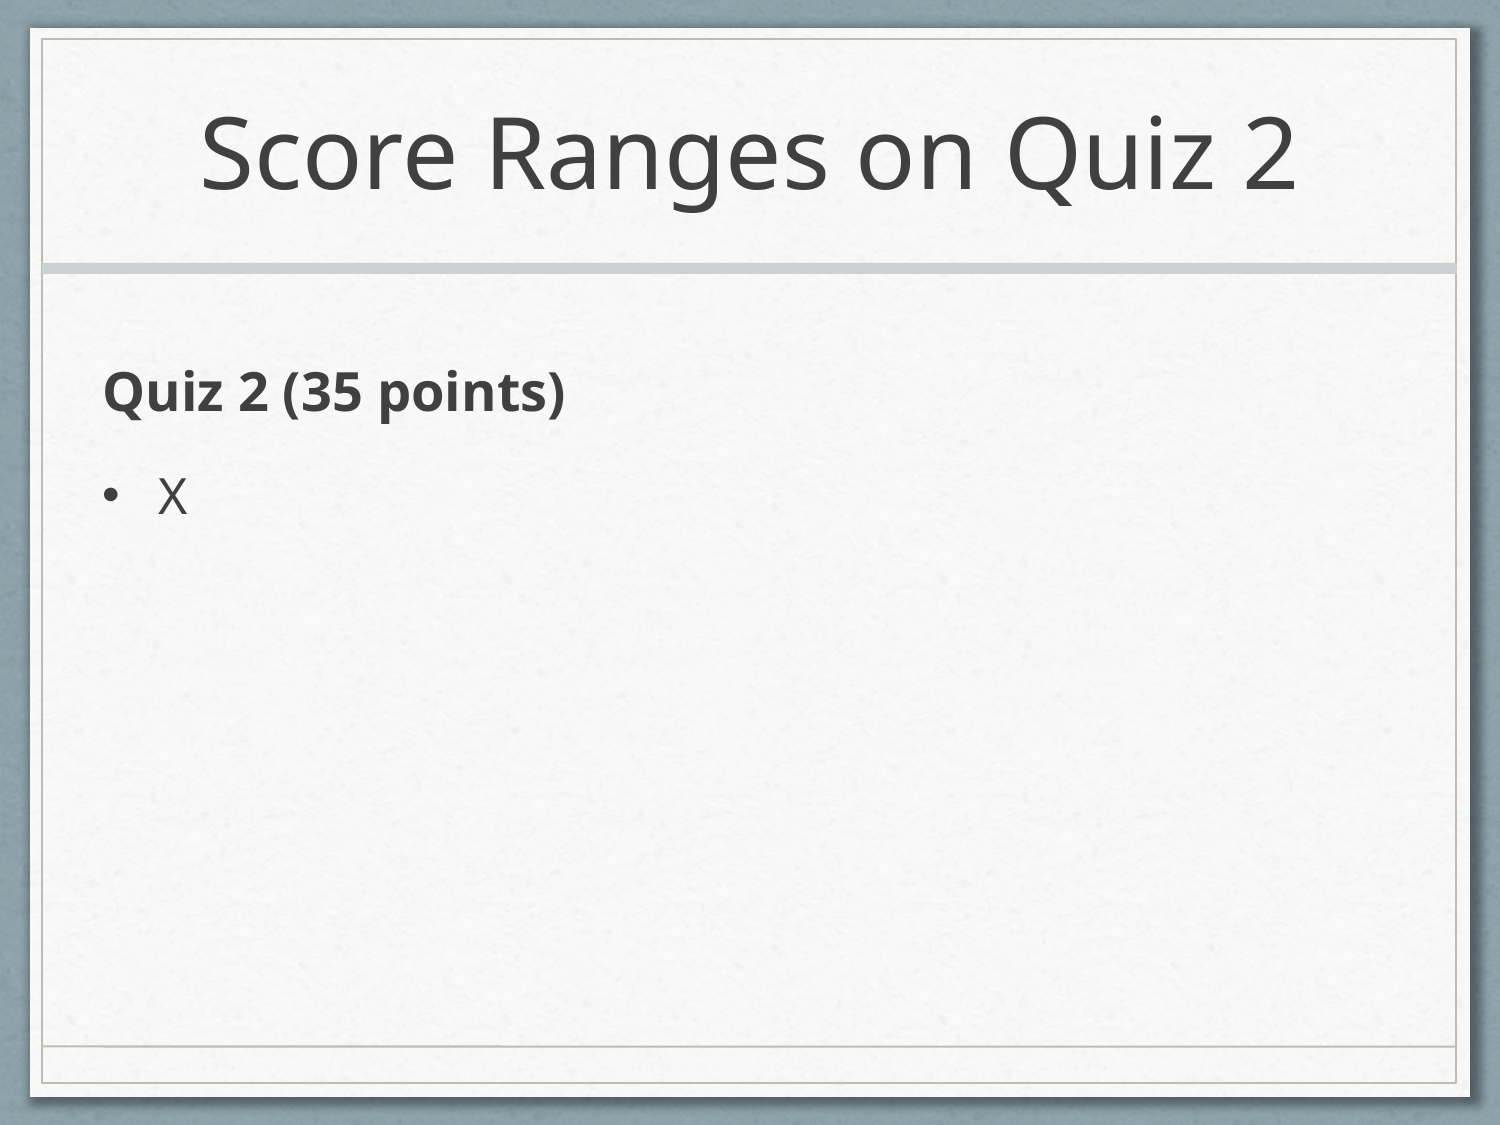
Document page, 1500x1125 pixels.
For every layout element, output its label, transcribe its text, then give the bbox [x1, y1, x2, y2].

list Quiz 2 (35 points) X [87, 350, 705, 995]
title Score Ranges on Quiz 2 [147, 40, 1353, 260]
picture [30, 28, 1470, 1097]
